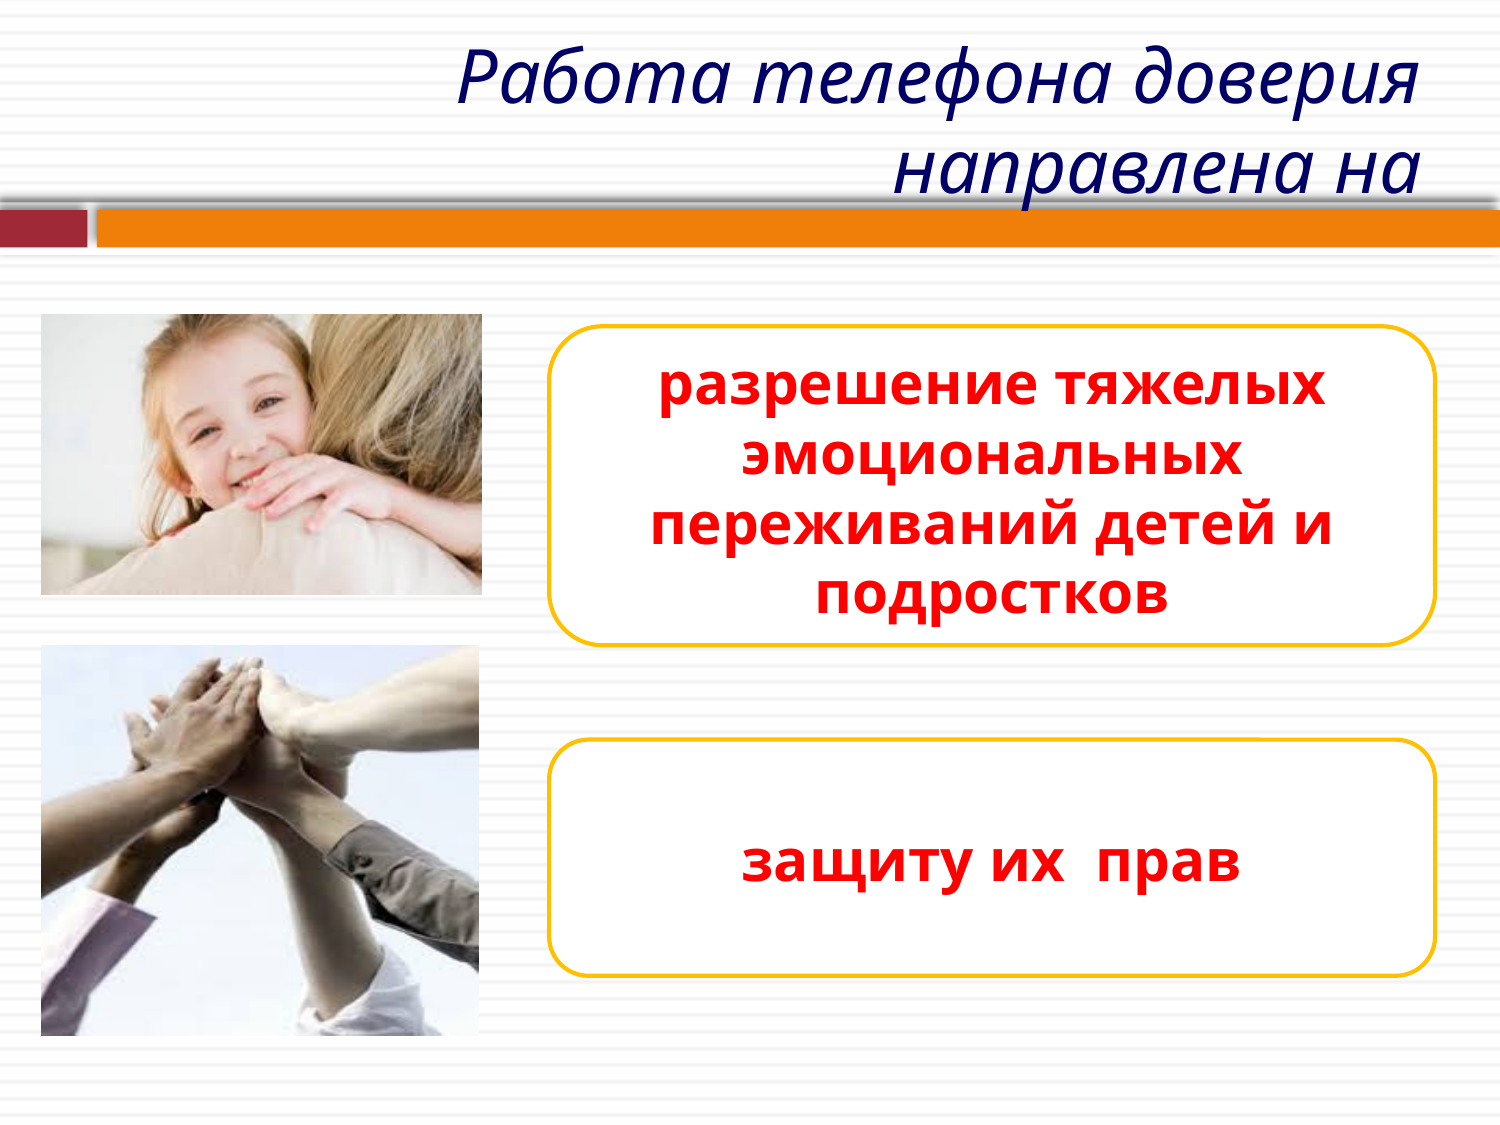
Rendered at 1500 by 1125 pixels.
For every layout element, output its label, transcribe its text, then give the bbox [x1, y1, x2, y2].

text_box Работа телефона доверия направлена на [99, 37, 1438, 200]
text_box защиту их прав [546, 737, 1438, 978]
text_box разрешение тяжелых эмоциональных переживаний детей и подростков [547, 324, 1438, 648]
picture [41, 644, 479, 1037]
picture [41, 314, 483, 595]
